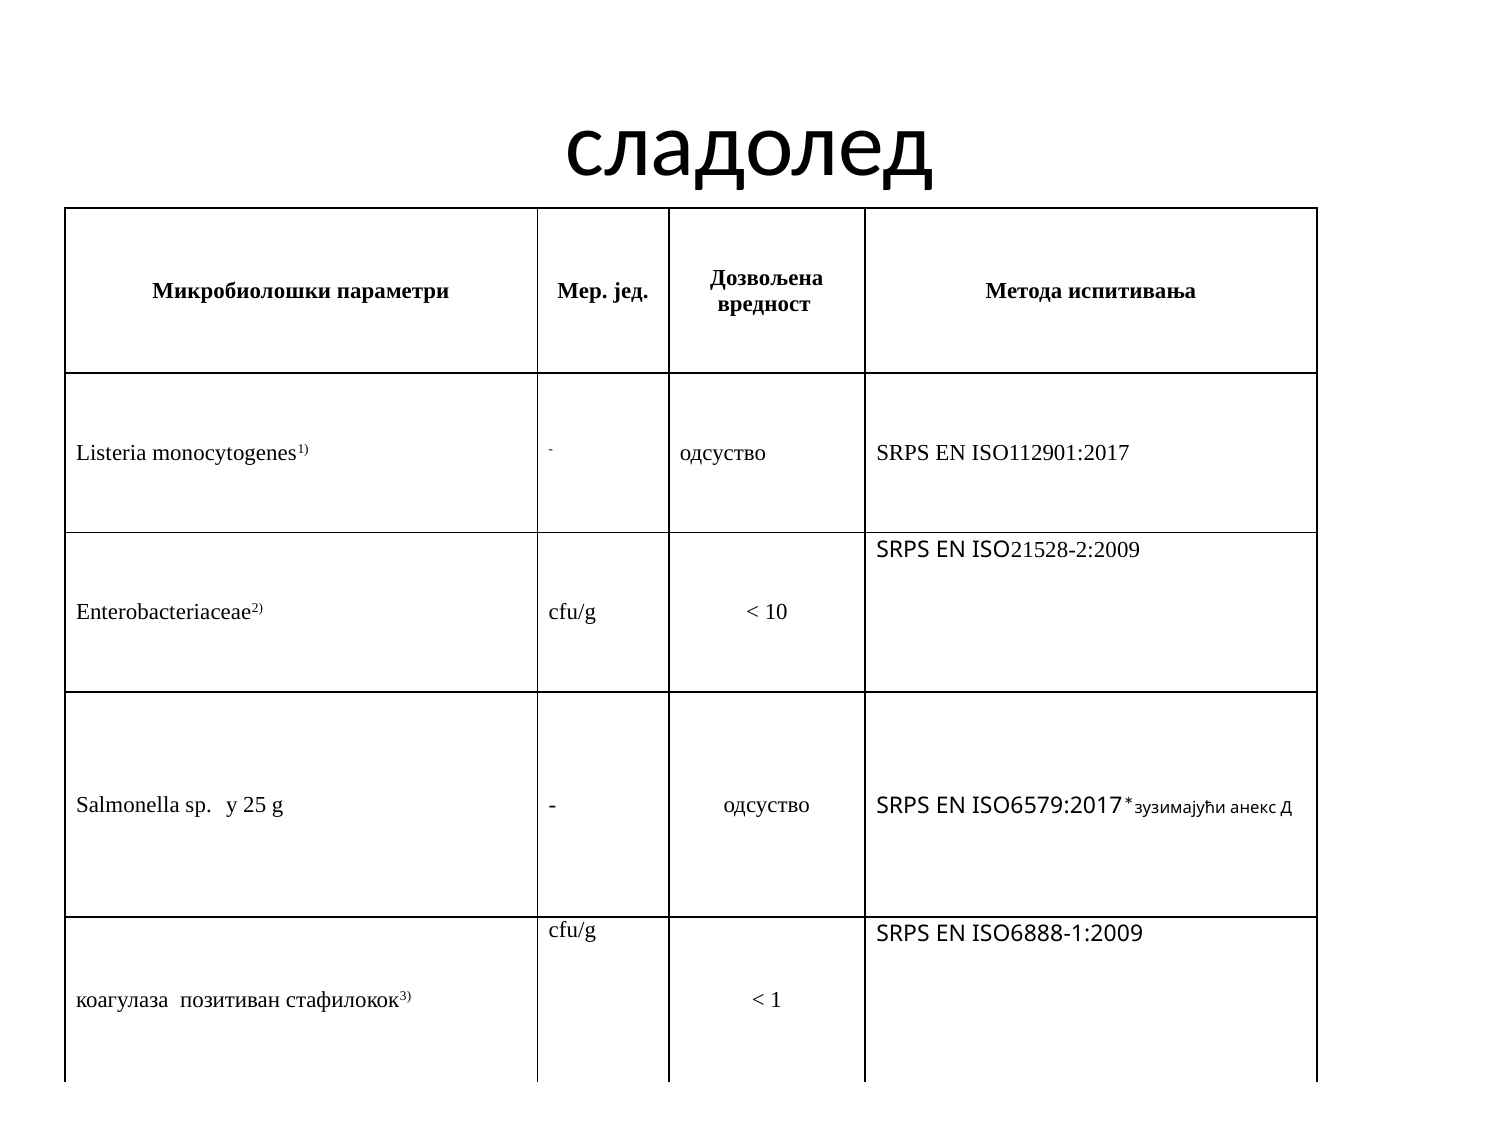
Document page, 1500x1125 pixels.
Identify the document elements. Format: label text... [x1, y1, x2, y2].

table_header Микробиолошки параметри [66, 209, 537, 372]
table_cell SRPS EN ISO6579:2017*зузимајући анекс Д [866, 693, 1316, 916]
table_cell SRPS EN ISO6888-1:2009 [866, 918, 1316, 1082]
table_cell Listeria monocytogenes1) [66, 374, 537, 532]
table_cell SRPS EN ISО112901:2017 [866, 374, 1316, 532]
table_cell - [538, 374, 668, 532]
table_cell cfu/g [538, 918, 668, 1082]
table_cell < 1 [670, 918, 864, 1082]
table_cell Enterobacteriaceae2) [66, 533, 537, 691]
table_cell одсуство [670, 374, 864, 532]
table_header Мер. јед. [538, 209, 668, 372]
table_cell < 10 [670, 533, 864, 691]
table_cell коагулаза позитиван стафилокок3) [66, 918, 537, 1082]
table_cell cfu/g [538, 533, 668, 691]
table_cell Salmonella sp. у 25 g [66, 693, 537, 916]
table_cell одсуство [670, 693, 864, 916]
table_cell - [538, 693, 668, 916]
table_header Метода испитивања [866, 209, 1316, 372]
title сладолед [75, 45, 1425, 233]
table_cell SRPS EN ISO21528-2:2009 [866, 533, 1316, 691]
table_header Дозвољена вредност [670, 209, 864, 372]
